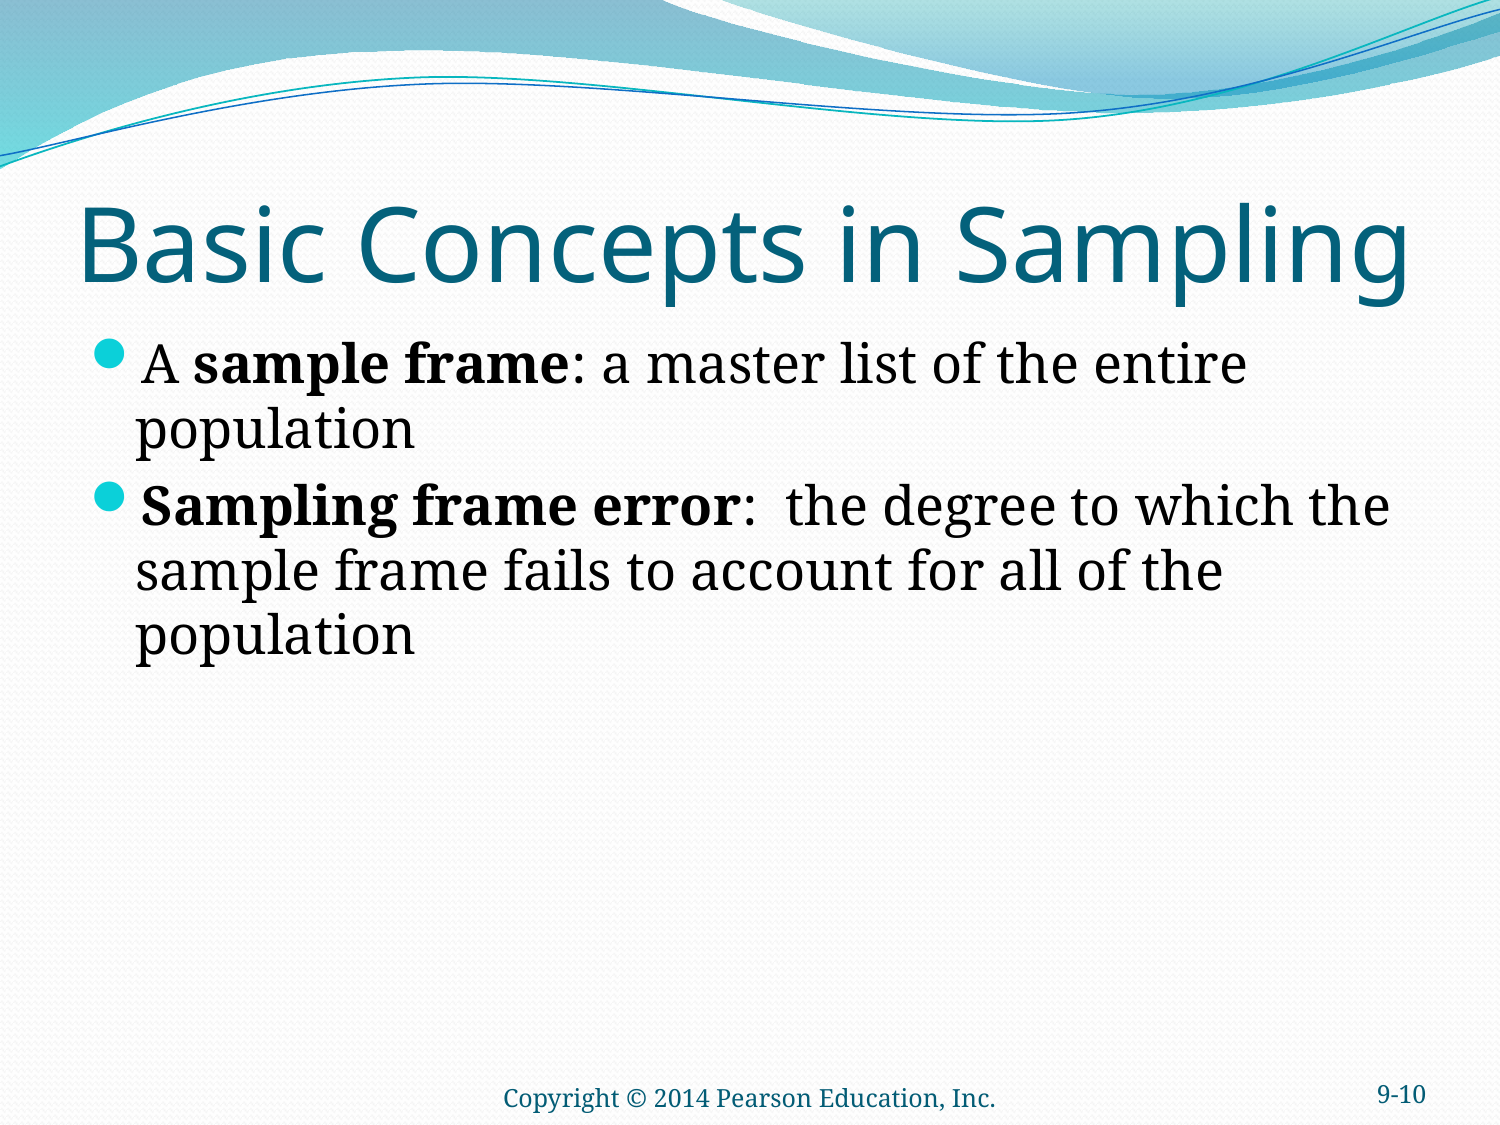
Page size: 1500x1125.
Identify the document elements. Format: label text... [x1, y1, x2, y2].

title Basic Concepts in Sampling [74, 115, 1426, 304]
list A sample frame: a master list of the entire population Sampling frame error: the degree to which the sample frame fails to account for all of the population [74, 317, 1426, 1038]
